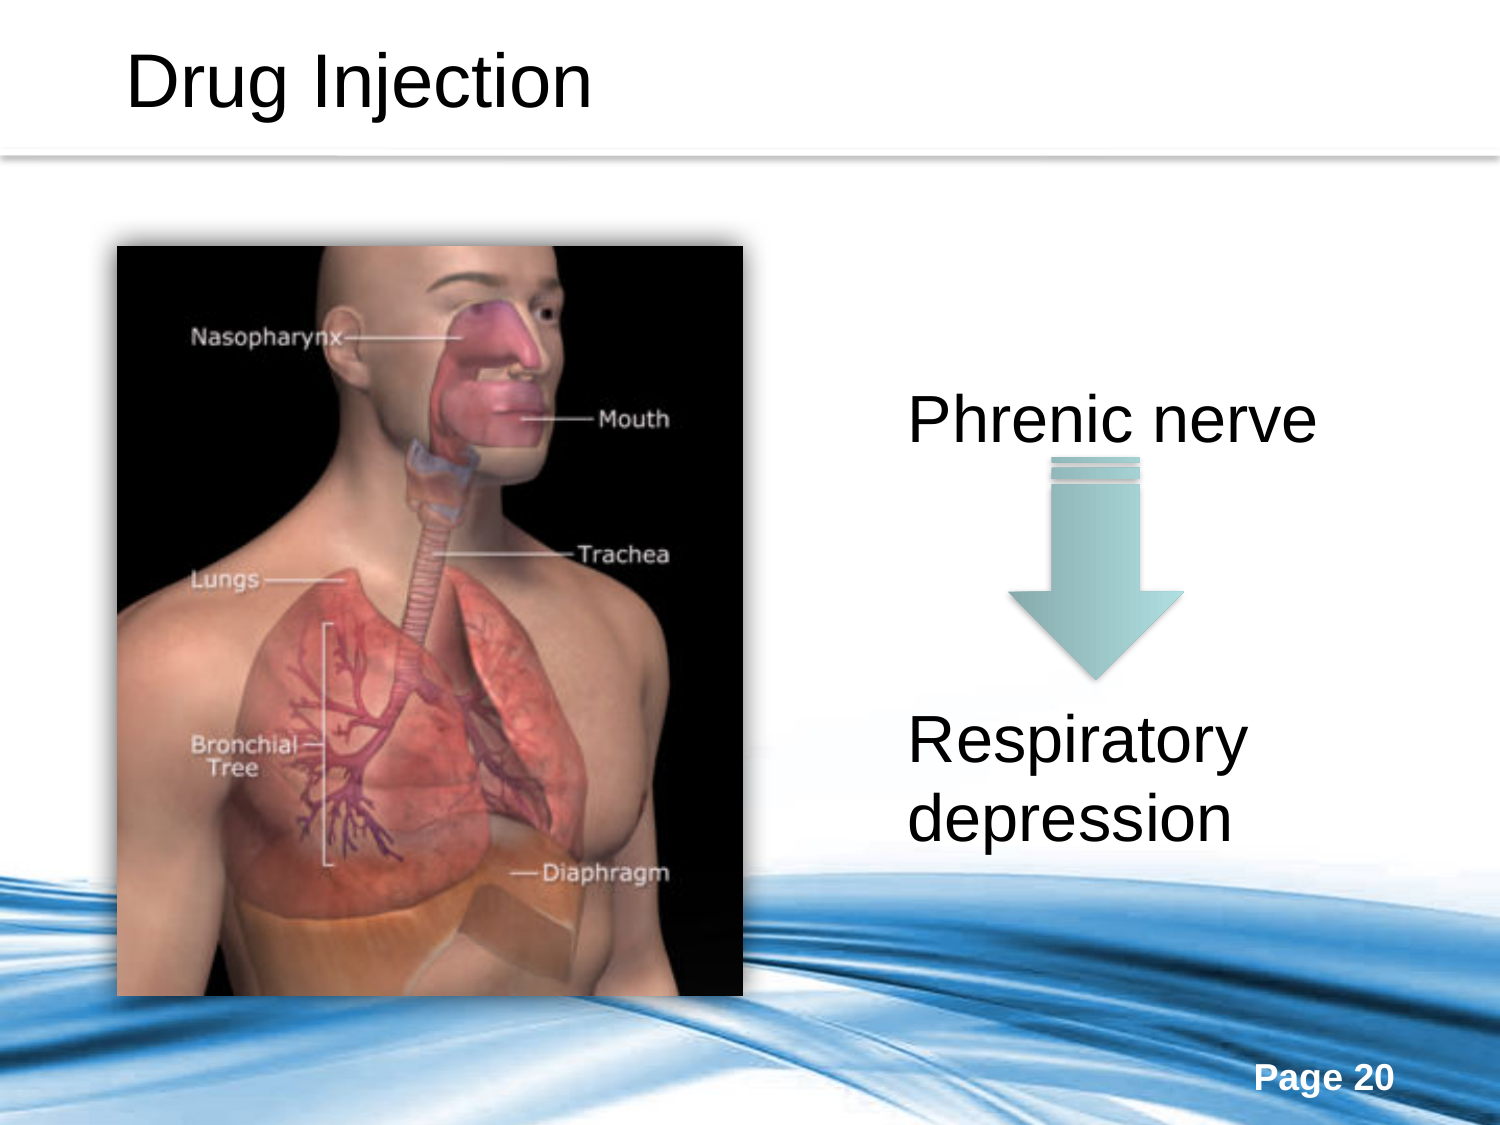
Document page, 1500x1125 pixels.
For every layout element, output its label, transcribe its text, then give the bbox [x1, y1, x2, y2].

text_box Drug Injection [39, 23, 680, 131]
text_box [1051, 467, 1140, 479]
text_box [1051, 456, 1140, 463]
picture [0, 245, 1500, 1125]
text_box Phrenic nerve Respiratory depression [893, 328, 1335, 863]
text_box [1007, 484, 1184, 680]
